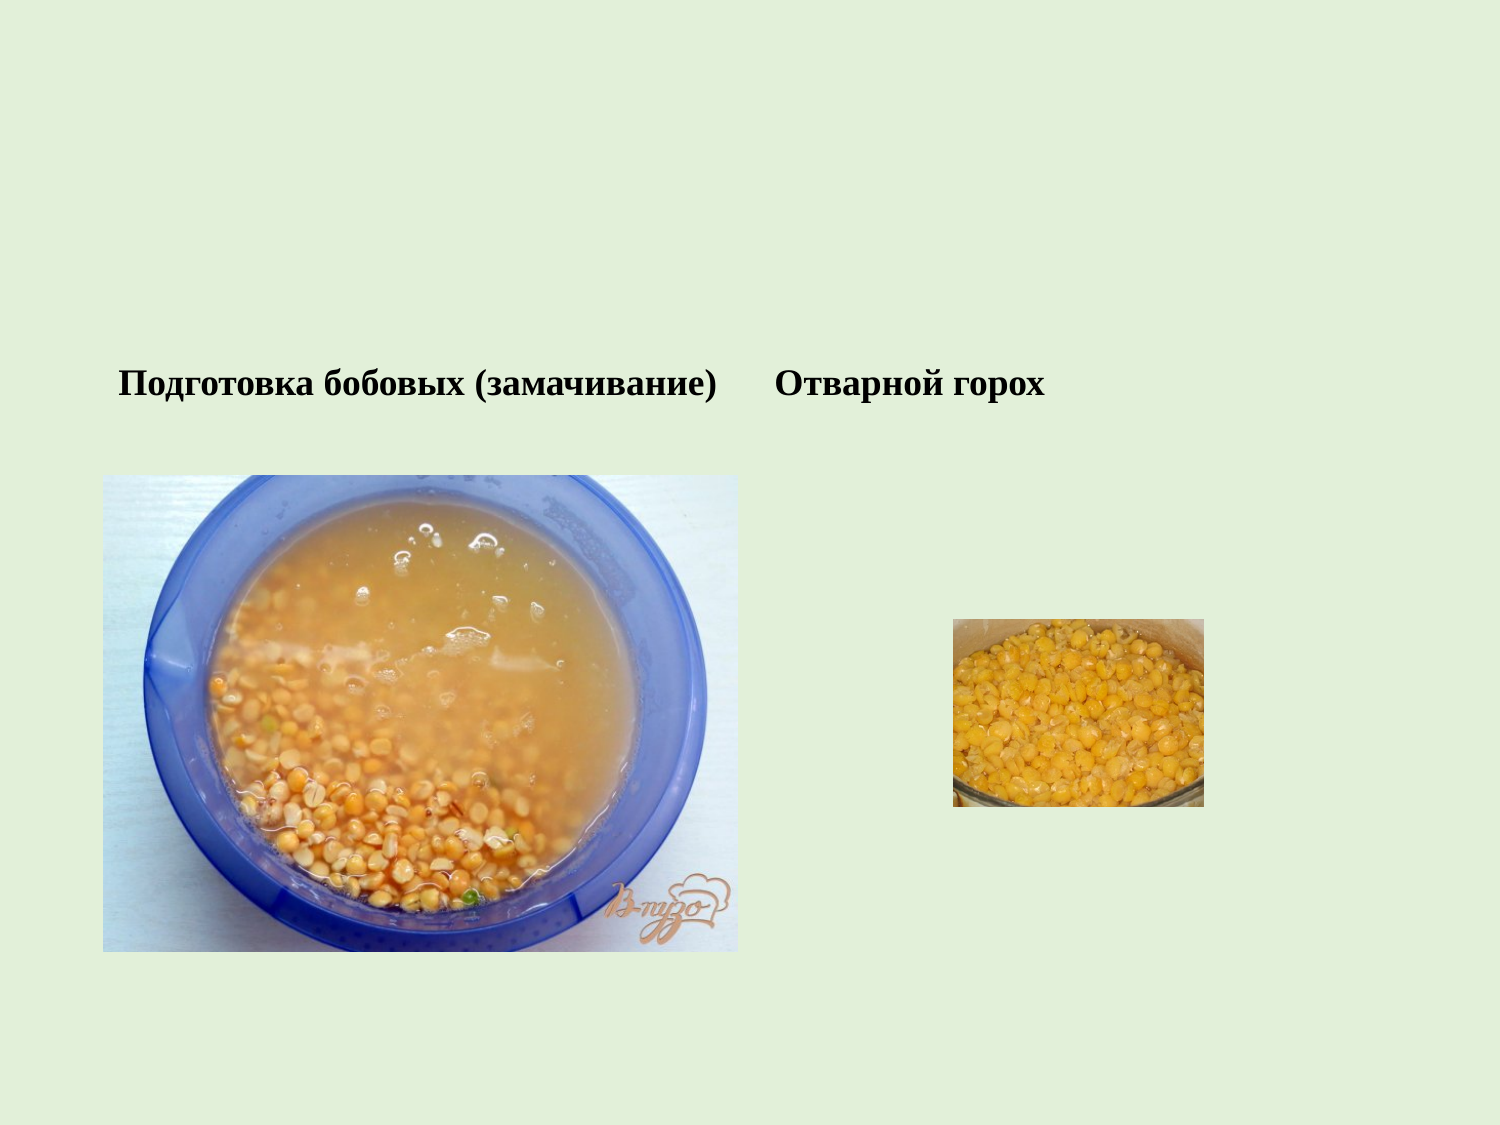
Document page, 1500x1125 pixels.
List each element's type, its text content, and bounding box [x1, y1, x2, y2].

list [953, 619, 1204, 807]
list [103, 475, 738, 952]
list Отварной горох [759, 275, 1398, 411]
list Подготовка бобовых (замачивание) [103, 275, 738, 411]
